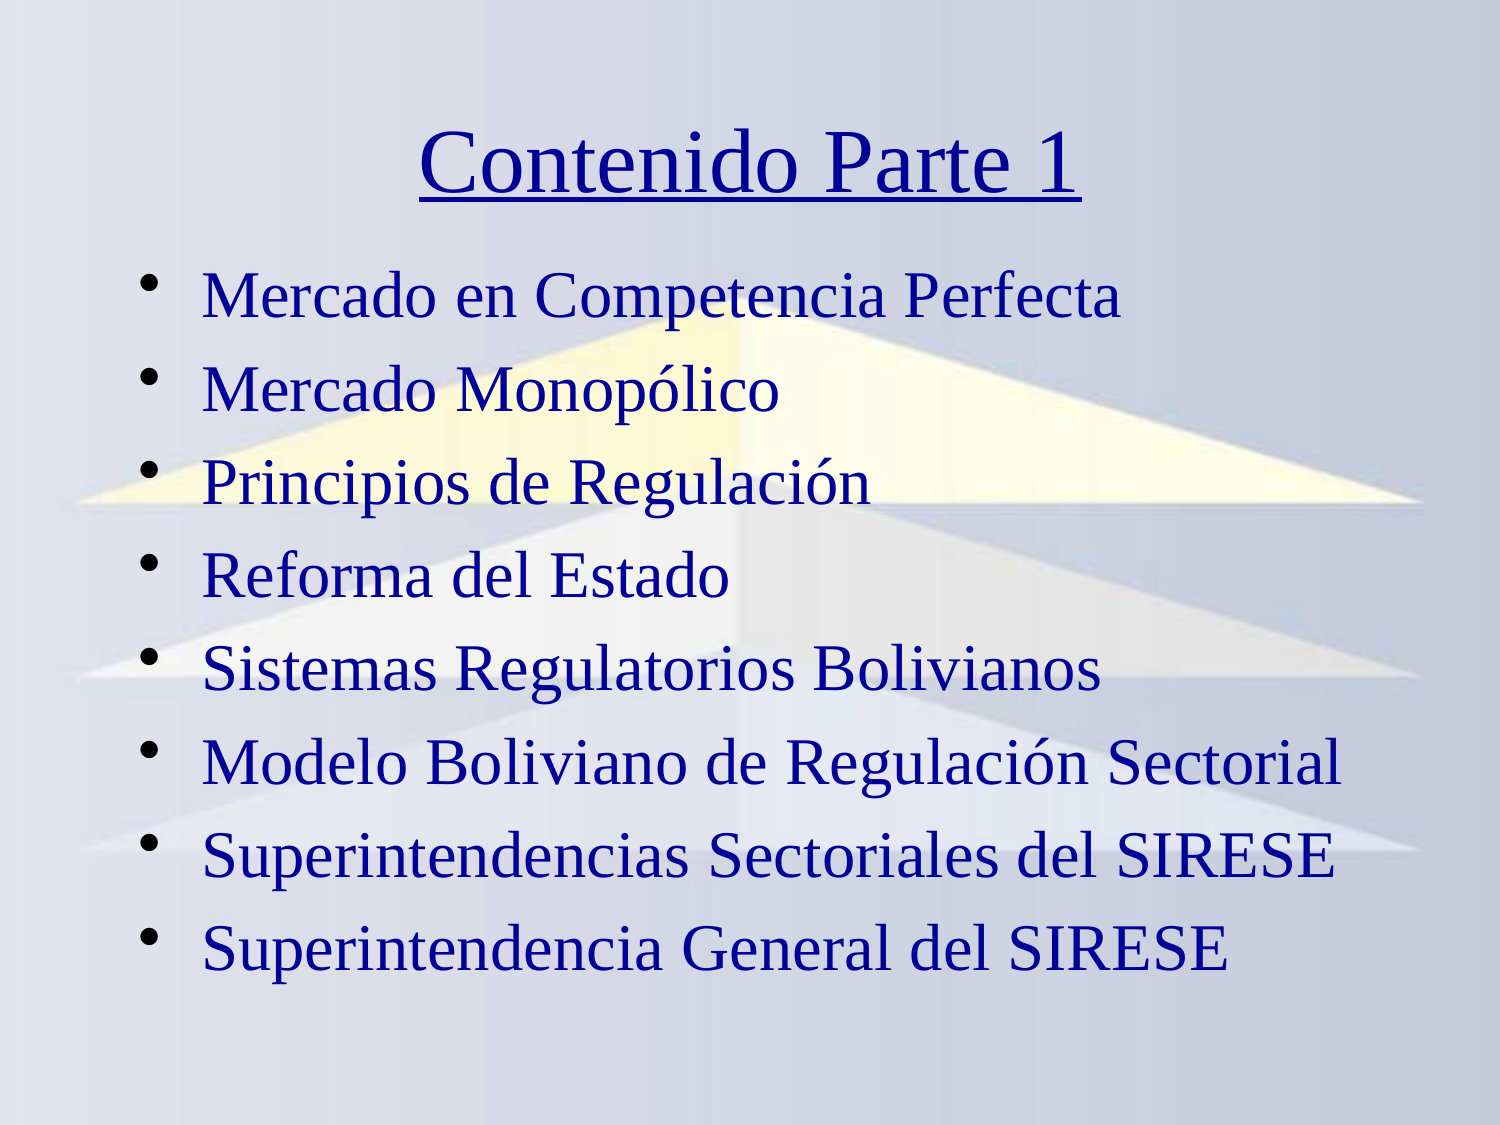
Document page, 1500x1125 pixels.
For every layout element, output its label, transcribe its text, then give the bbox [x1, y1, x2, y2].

list Mercado en Competencia Perfecta Mercado Monopólico Principios de Regulación Reforma del Estado Sistemas Regulatorios Bolivianos Modelo Boliviano de Regulación Sectorial Superintendencias Sectoriales del SIRESE Superintendencia General del SIRESE [123, 243, 1430, 1048]
title Contenido Parte 1 [112, 105, 1388, 206]
picture [0, 0, 1500, 1125]
